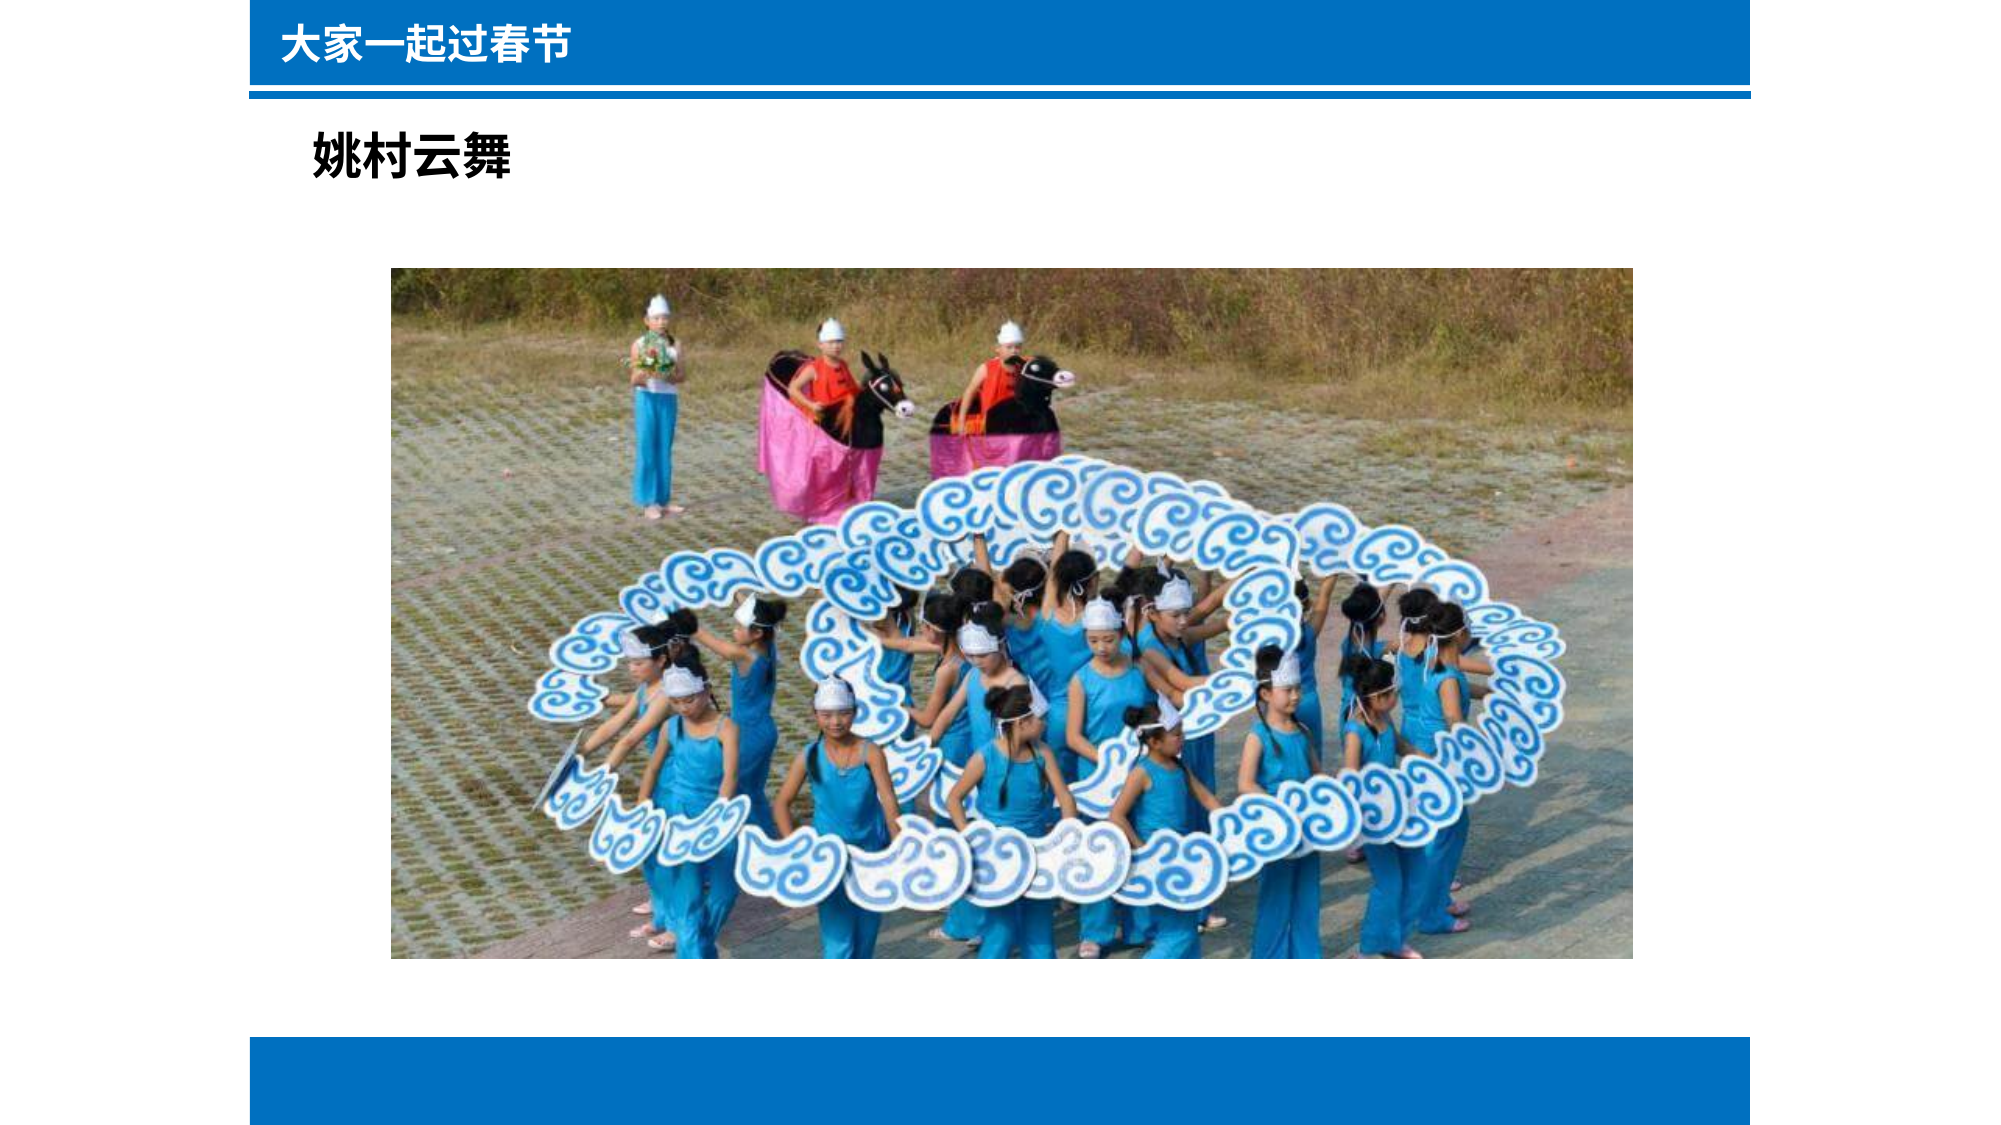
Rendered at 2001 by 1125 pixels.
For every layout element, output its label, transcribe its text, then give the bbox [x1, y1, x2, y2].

text_box 姚村云舞 [292, 116, 533, 192]
text_box [249, 1036, 1751, 1125]
text_box 大家一起过春节 [265, 10, 1026, 76]
picture [391, 268, 1633, 959]
text_box [249, 0, 1751, 86]
text_box [249, 91, 1751, 99]
